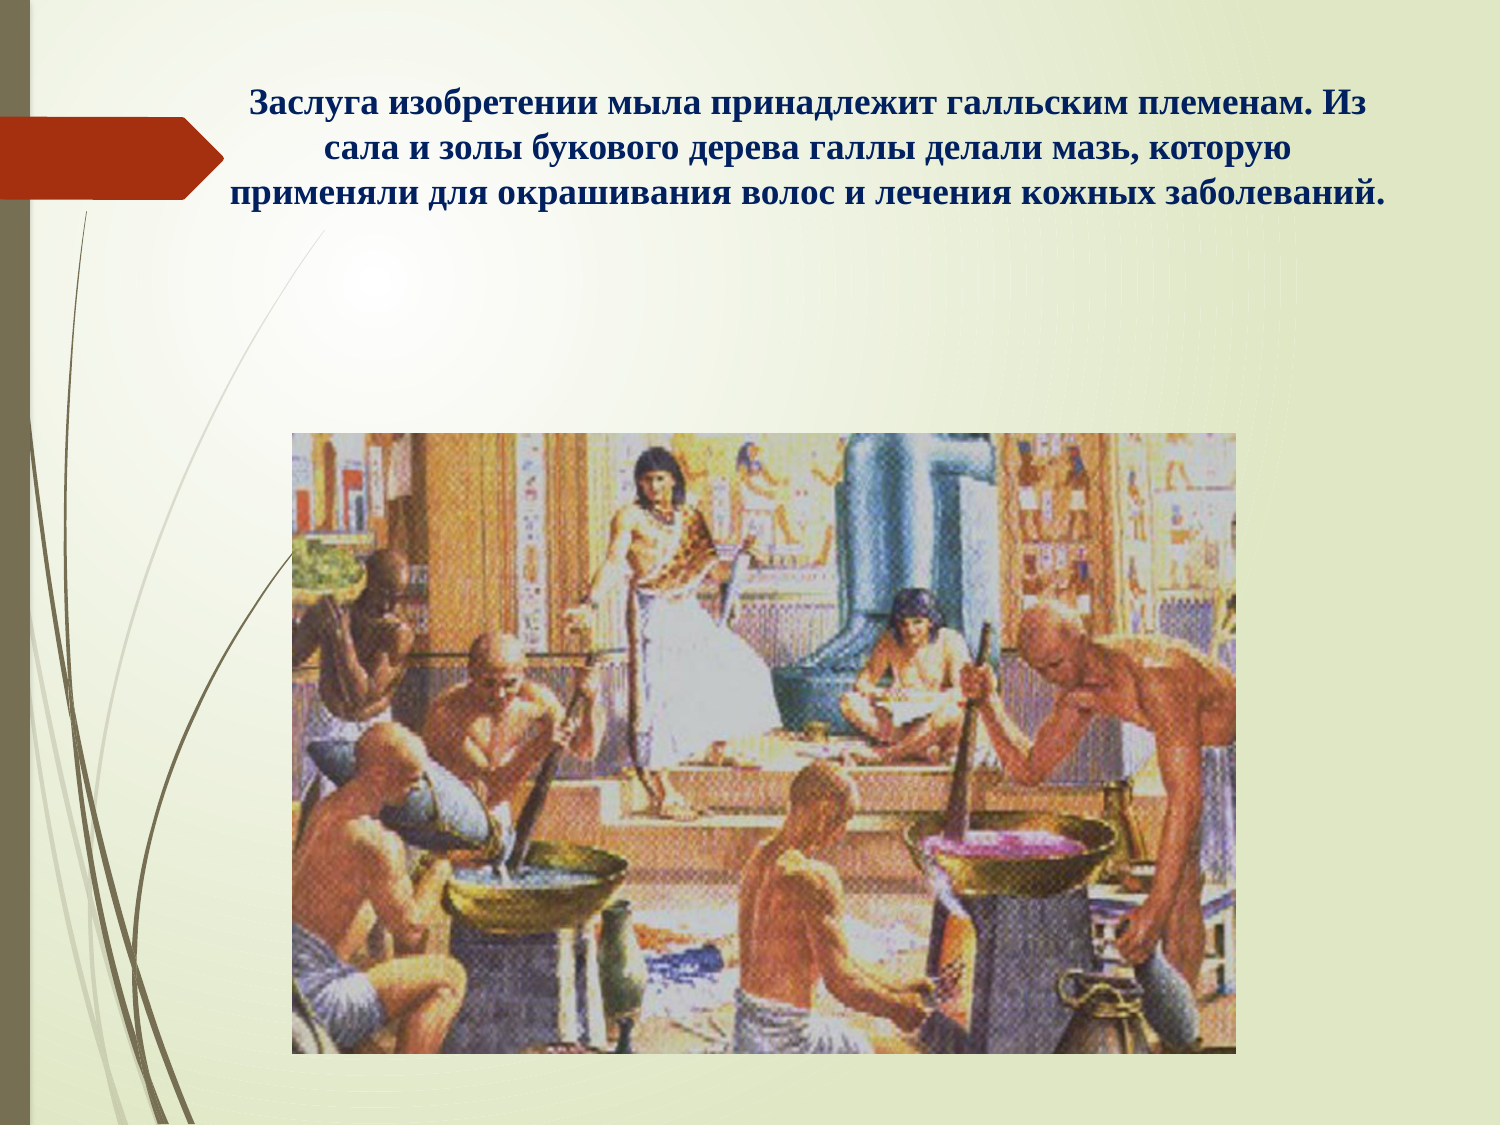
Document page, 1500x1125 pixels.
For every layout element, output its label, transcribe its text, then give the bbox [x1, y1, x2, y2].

title Заслуга изобретении мыла принадлежит галльским племенам. Из сала и золы букового дерева галлы делали мазь, которую применяли для окрашивания волос и лечения кожных заболеваний. [210, 70, 1407, 281]
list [292, 433, 1236, 1054]
